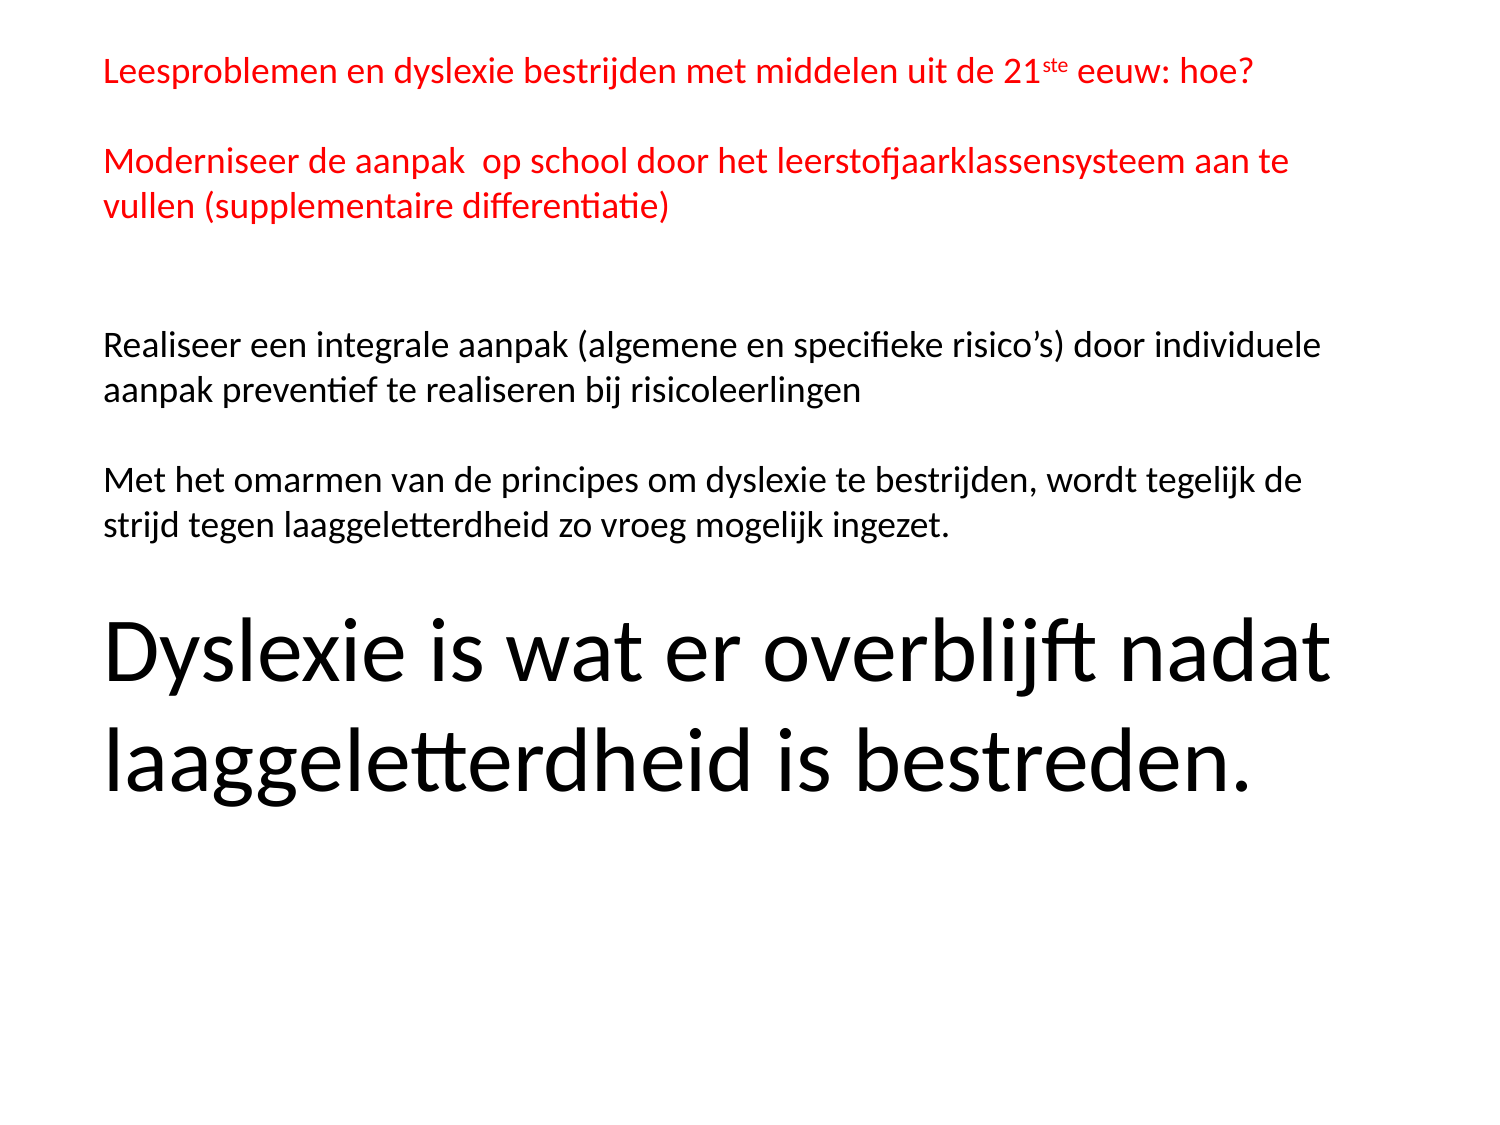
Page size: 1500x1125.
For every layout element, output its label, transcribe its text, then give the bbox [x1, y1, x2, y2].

text_box Leesproblemen en dyslexie bestrijden met middelen uit de 21ste eeuw: hoe? Moderniseer de aanpak op school door het leerstofjaarklassensysteem aan te vullen (supplementaire differentiatie) [88, 38, 1400, 234]
text_box Realiseer een integrale aanpak (algemene en specifieke risico’s) door individuele aanpak preventief te realiseren bij risicoleerlingen Met het omarmen van de principes om dyslexie te bestrijden, wordt tegelijk de strijd tegen laaggeletterdheid zo vroeg mogelijk ingezet. Dyslexie is wat er overblijft nadat laaggeletterdheid is bestreden. [88, 267, 1400, 862]
